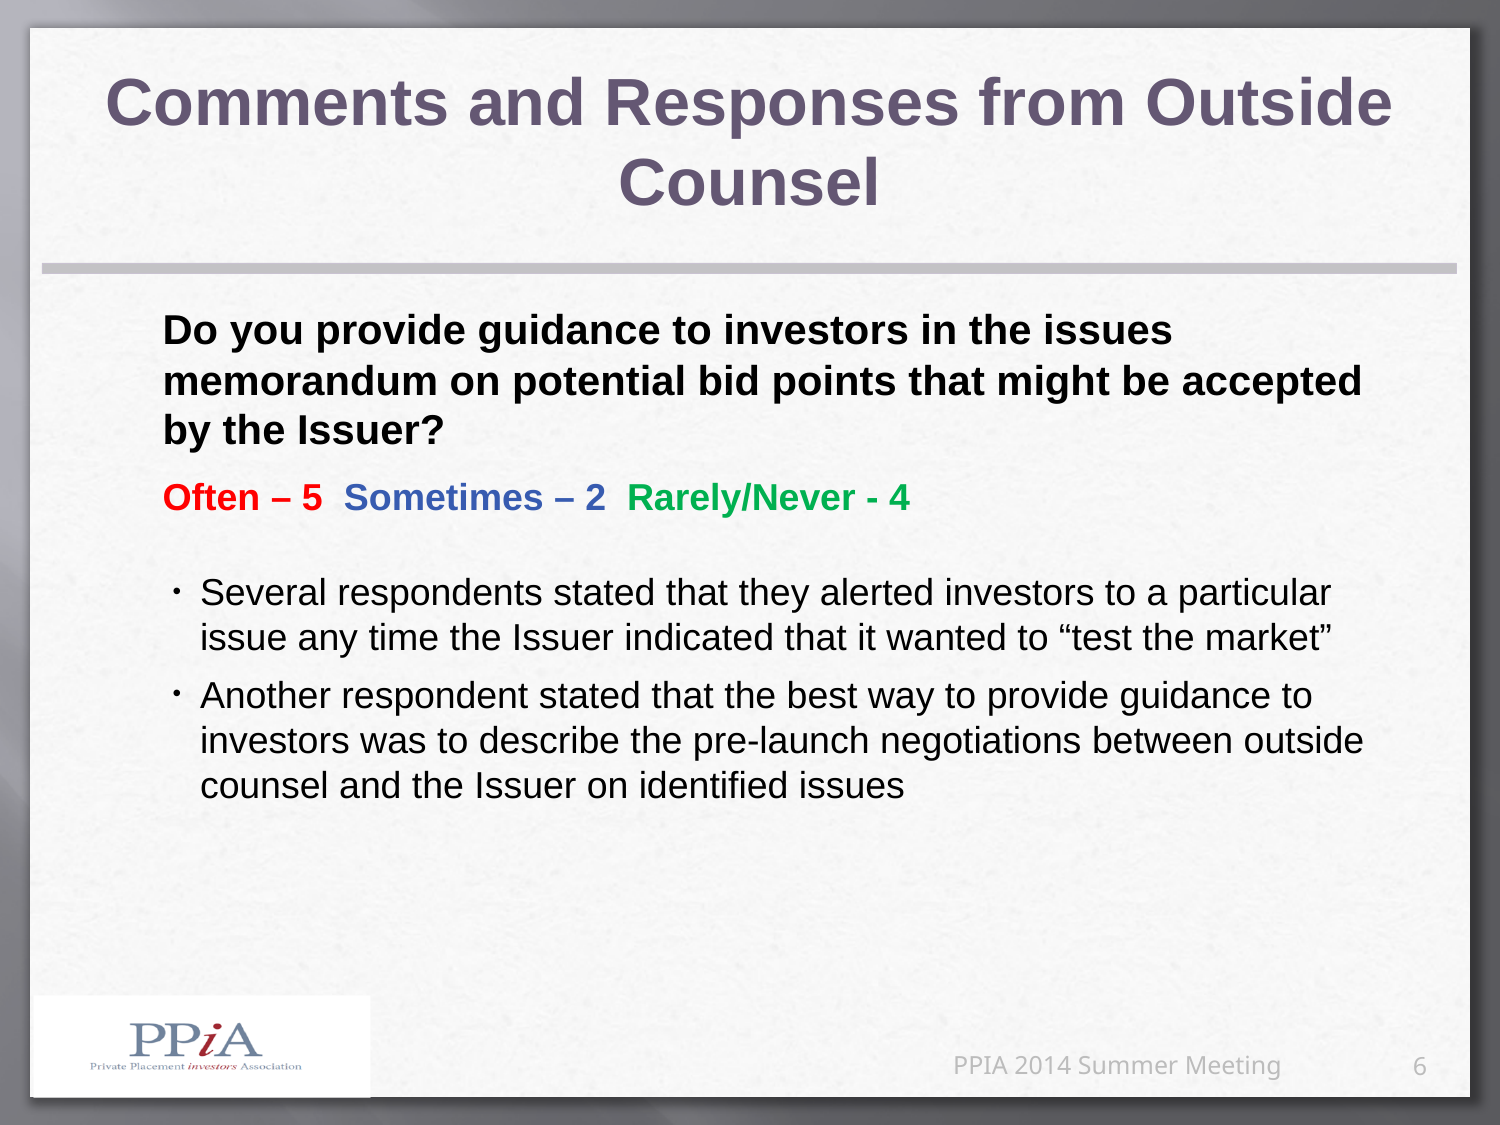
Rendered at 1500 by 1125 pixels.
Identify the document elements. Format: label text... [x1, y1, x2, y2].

title Comments and Responses from Outside Counsel [75, 45, 1425, 233]
footer PPIA 2014 Summer Meeting [887, 1043, 1348, 1088]
slide_number 6 [1302, 1031, 1428, 1092]
picture [30, 28, 1470, 1099]
list Do you provide guidance to investors in the issues memorandum on potential bid points that might be accepted by the Issuer? Often – 5 Sometimes – 2 Rarely/Never - 4 Several respondents stated that they alerted investors to a particular issue any time the Issuer indicated that it wanted to “test the market” Another respondent stated that the best way to provide guidance to investors was to describe the pre-launch negotiations between outside counsel and the Issuer on identified issues [147, 295, 1400, 965]
